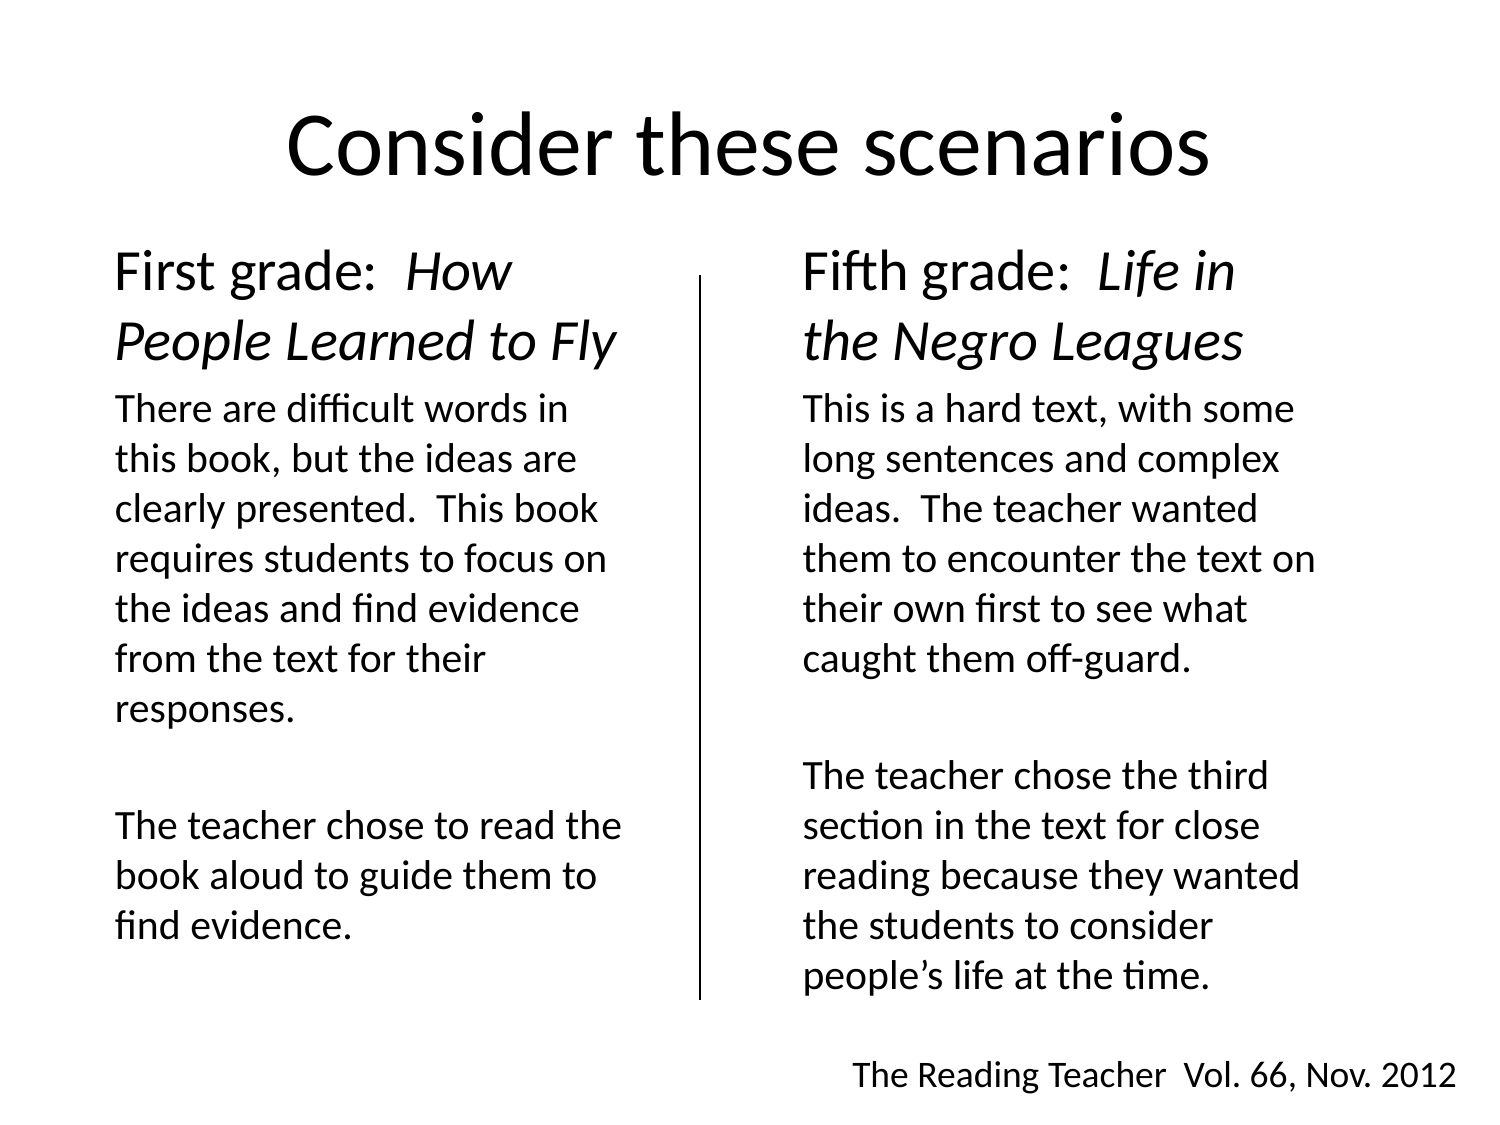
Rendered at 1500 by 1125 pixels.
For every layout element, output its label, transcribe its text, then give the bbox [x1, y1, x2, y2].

list First grade: How People Learned to Fly There are difficult words in this book, but the ideas are clearly presented. This book requires students to focus on the ideas and find evidence from the text for their responses. The teacher chose to read the book aloud to guide them to find evidence. [99, 224, 650, 1024]
title Consider these scenarios [50, 45, 1450, 233]
text_box The Reading Teacher Vol. 66, Nov. 2012 [837, 1042, 1475, 1103]
text_box Fifth grade: Life in the Negro Leagues This is a hard text, with some long sentences and complex ideas. The teacher wanted them to encounter the text on their own first to see what caught them off-guard. The teacher chose the third section in the text for close reading because they wanted the students to consider people’s life at the time. [787, 224, 1338, 1023]
